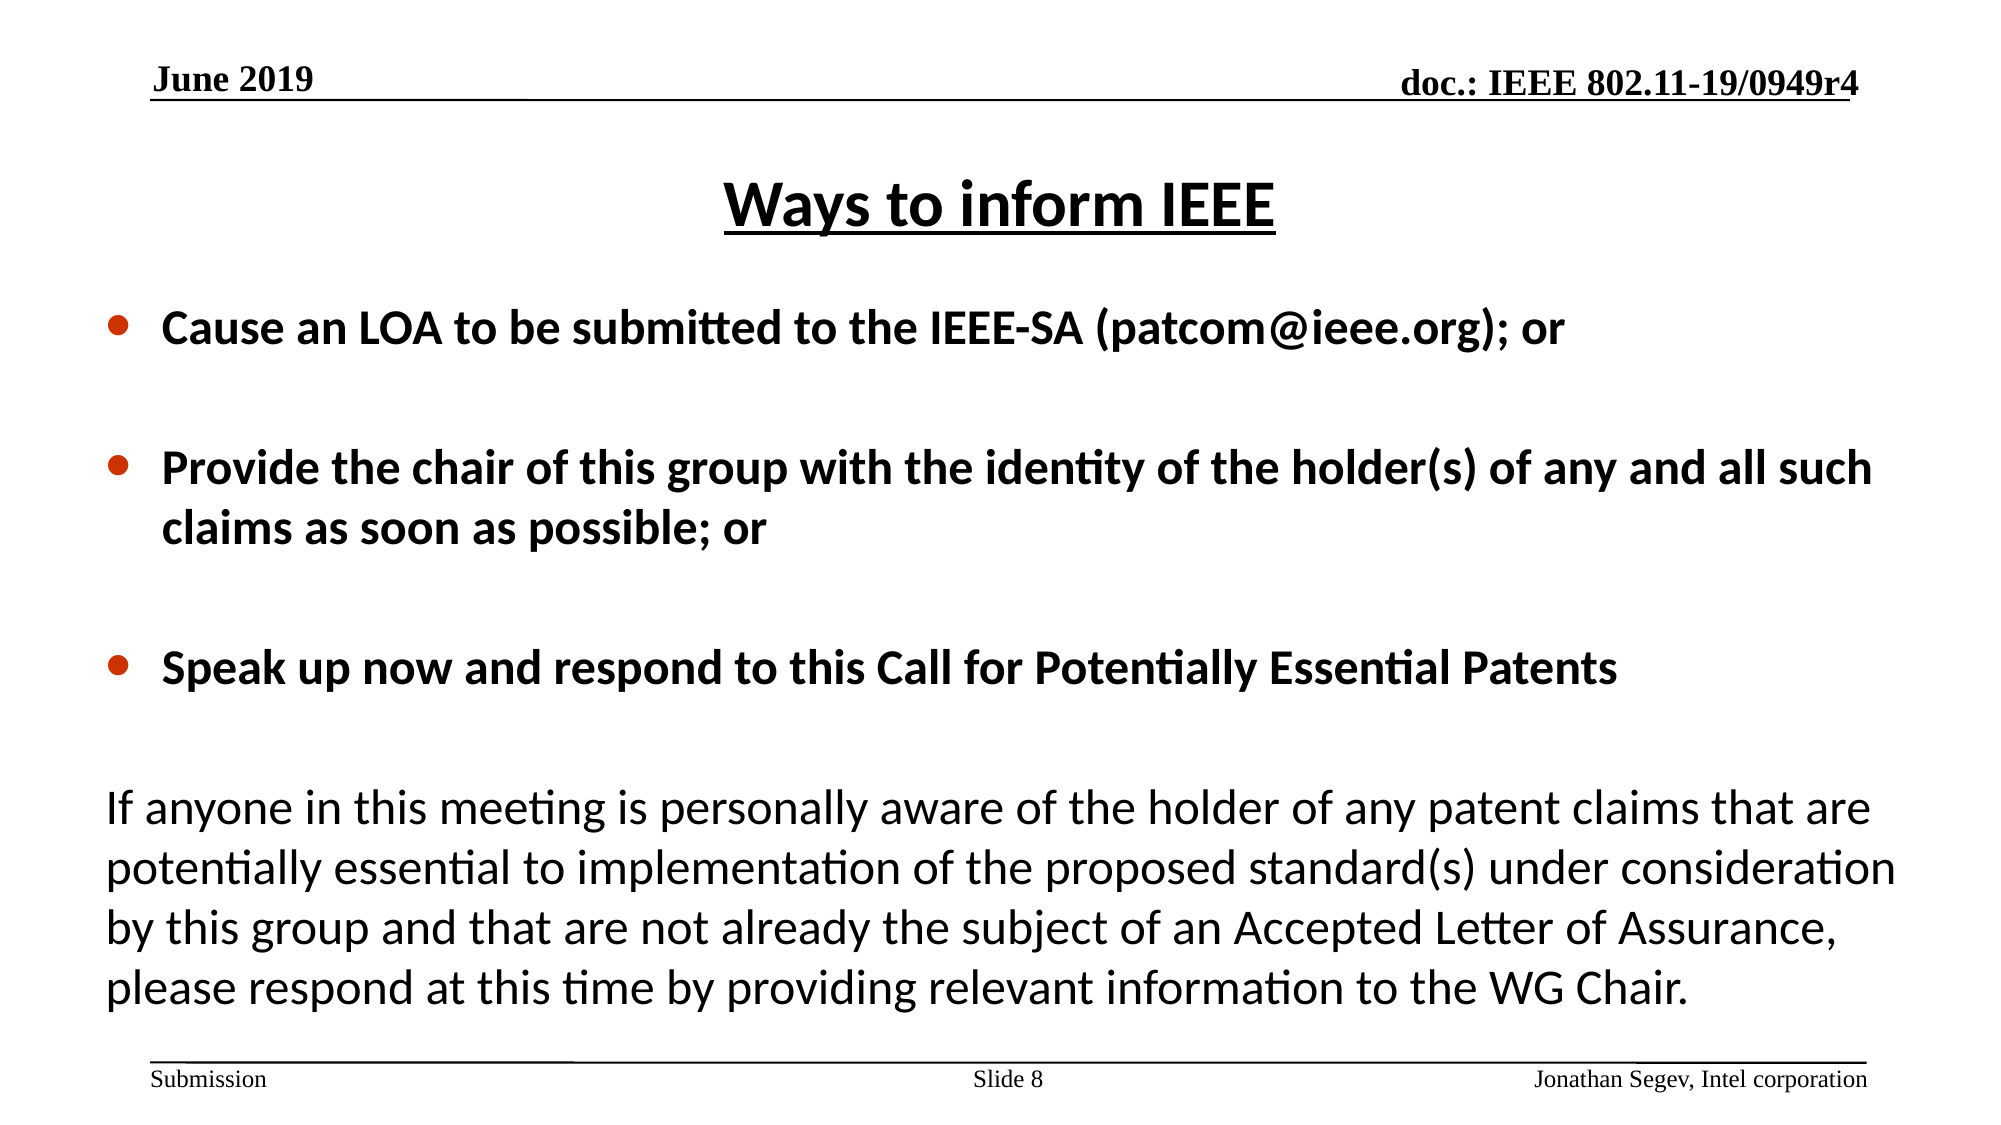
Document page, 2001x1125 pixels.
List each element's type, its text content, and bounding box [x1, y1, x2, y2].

footer Jonathan Segev, Intel corporation [1171, 1061, 1869, 1093]
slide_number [152, 54, 563, 100]
list Cause an LOA to be submitted to the IEEE-SA (patcom@ieee.org); or Provide the chair of this group with the identity of the holder(s) of any and all such claims as soon as possible; or Speak up now and respond to this Call for Potentially Essential Patents If anyone in this meeting is personally aware of the holder of any patent claims that are potentially essential to implementation of the proposed standard(s) under consideration by this group and that are not already the subject of an Accepted Letter of Assurance, please respond at this time by providing relevant information to the WG Chair. [90, 286, 1946, 1000]
title Ways to inform IEEE [149, 112, 1850, 286]
slide_number Slide 8 [950, 1061, 1067, 1123]
